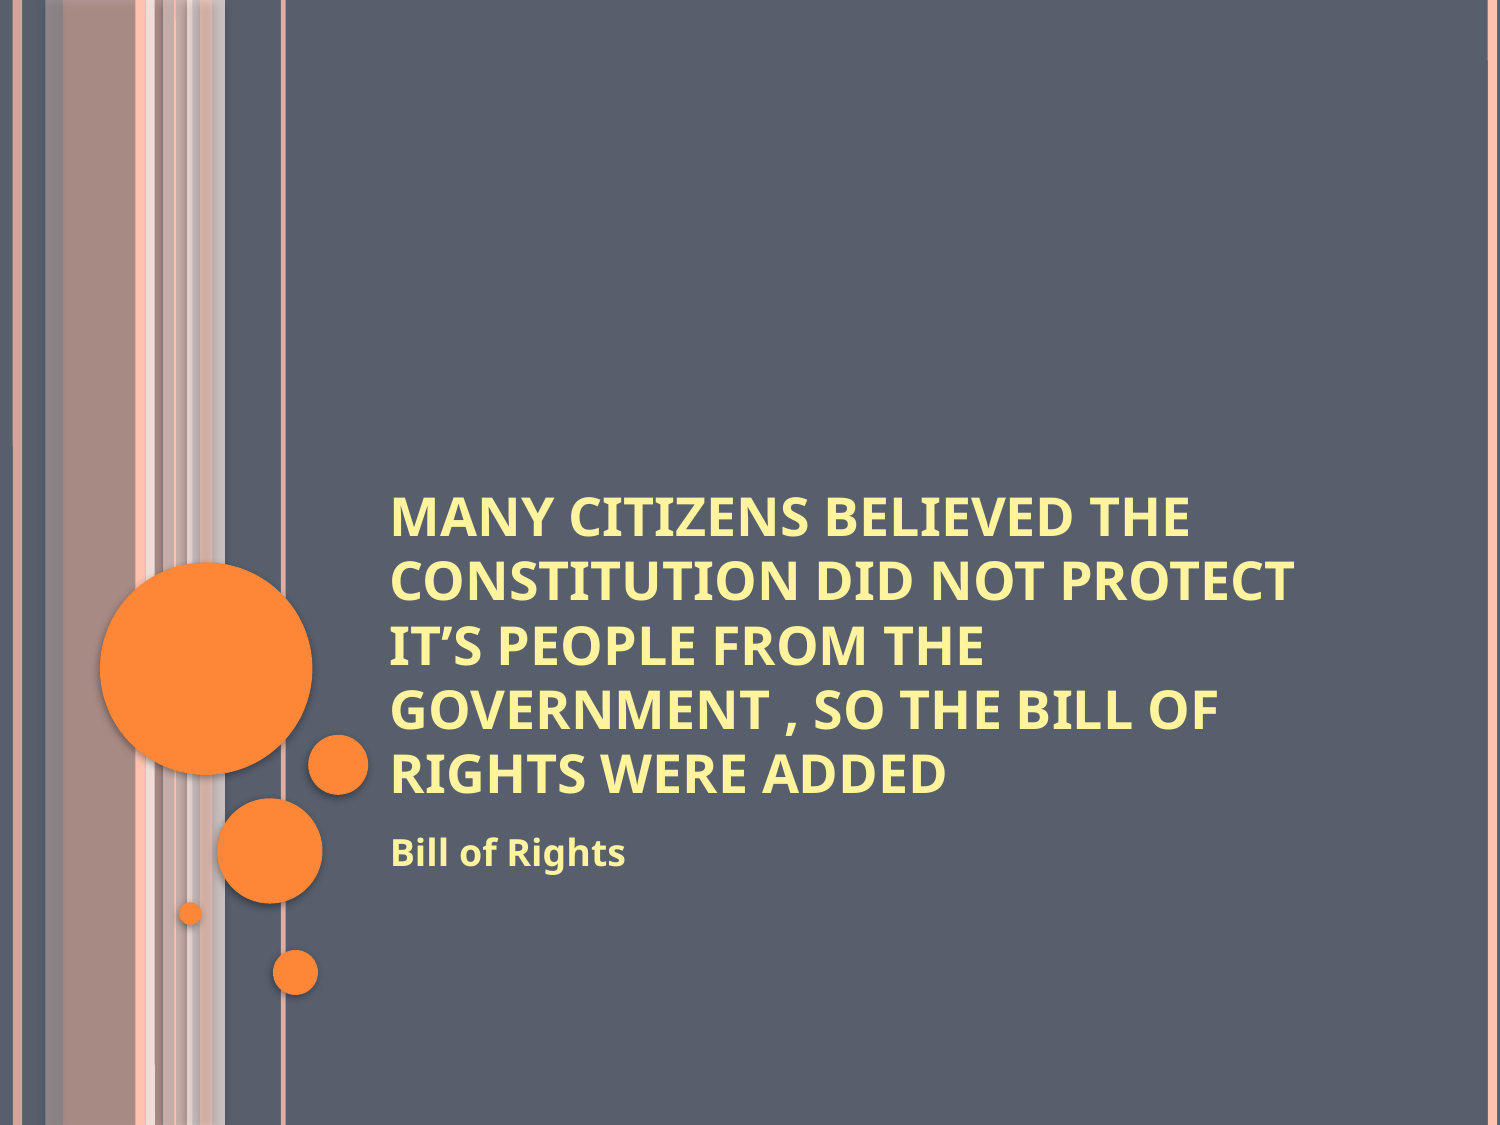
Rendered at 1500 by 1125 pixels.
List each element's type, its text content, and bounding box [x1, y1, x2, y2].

list Bill of Rights [375, 821, 1388, 1047]
title Many citizens believed the constitution did not protect it’s people from the Government , so the Bill of Rights were added [375, 474, 1388, 812]
